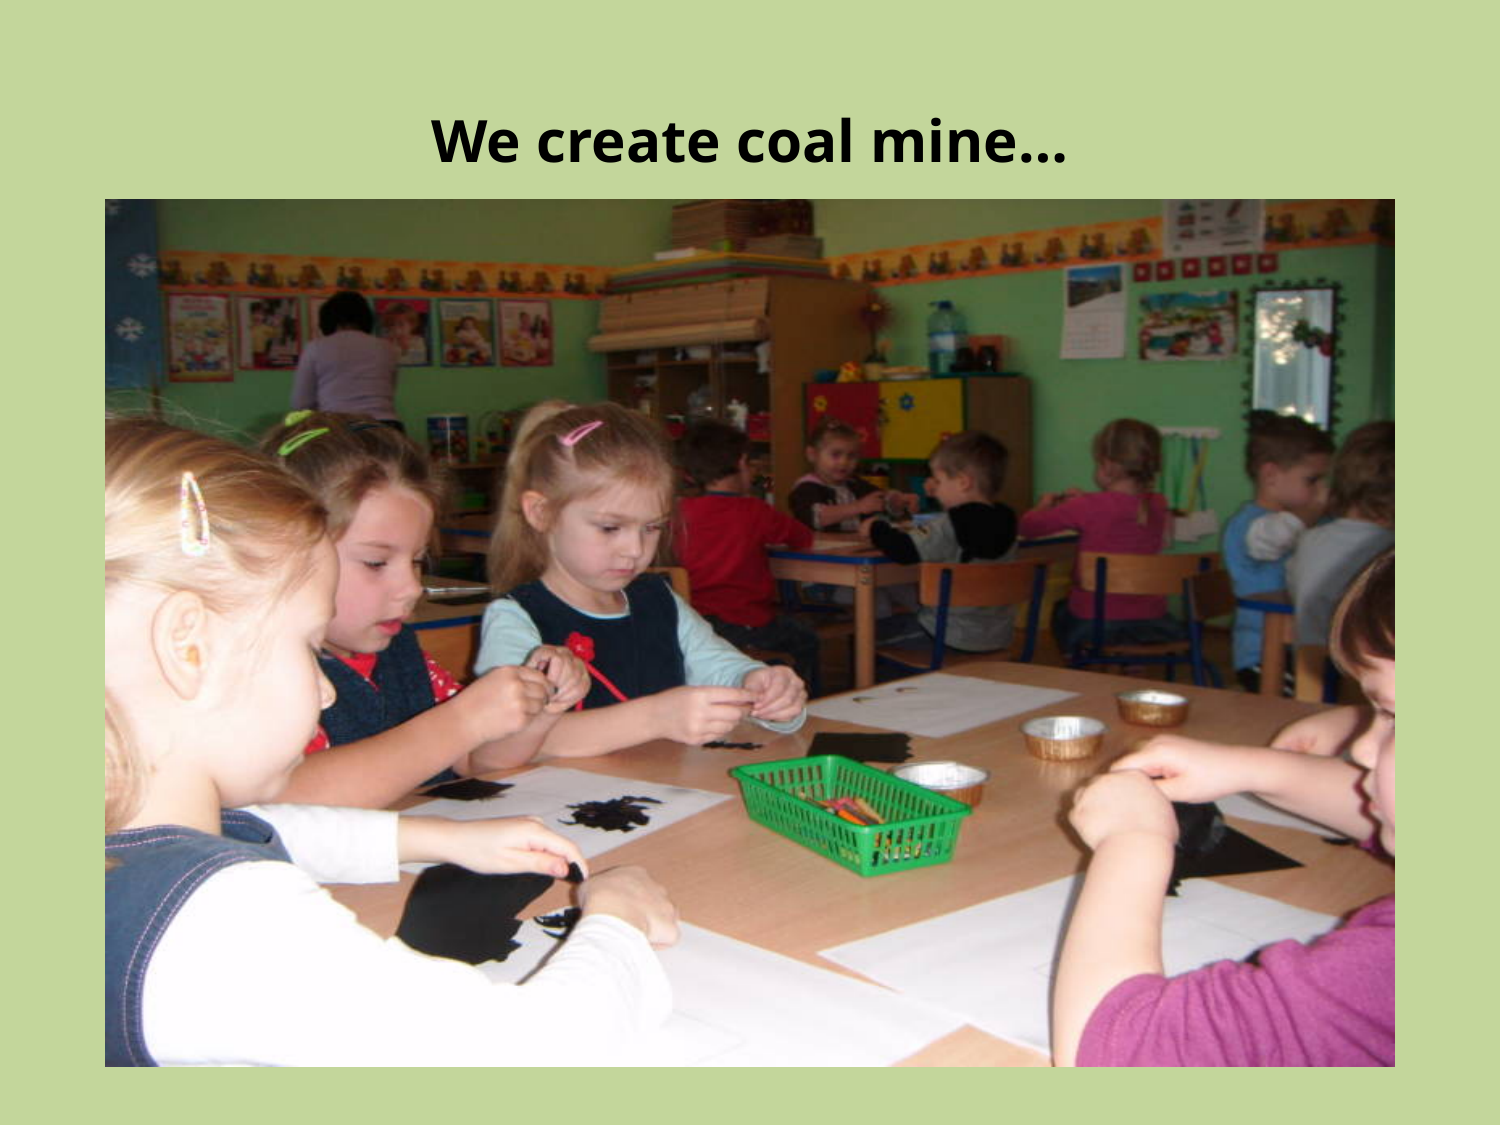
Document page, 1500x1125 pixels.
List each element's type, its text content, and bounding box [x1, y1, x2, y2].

title We create coal mine… [75, 45, 1425, 233]
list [105, 198, 1395, 1067]
